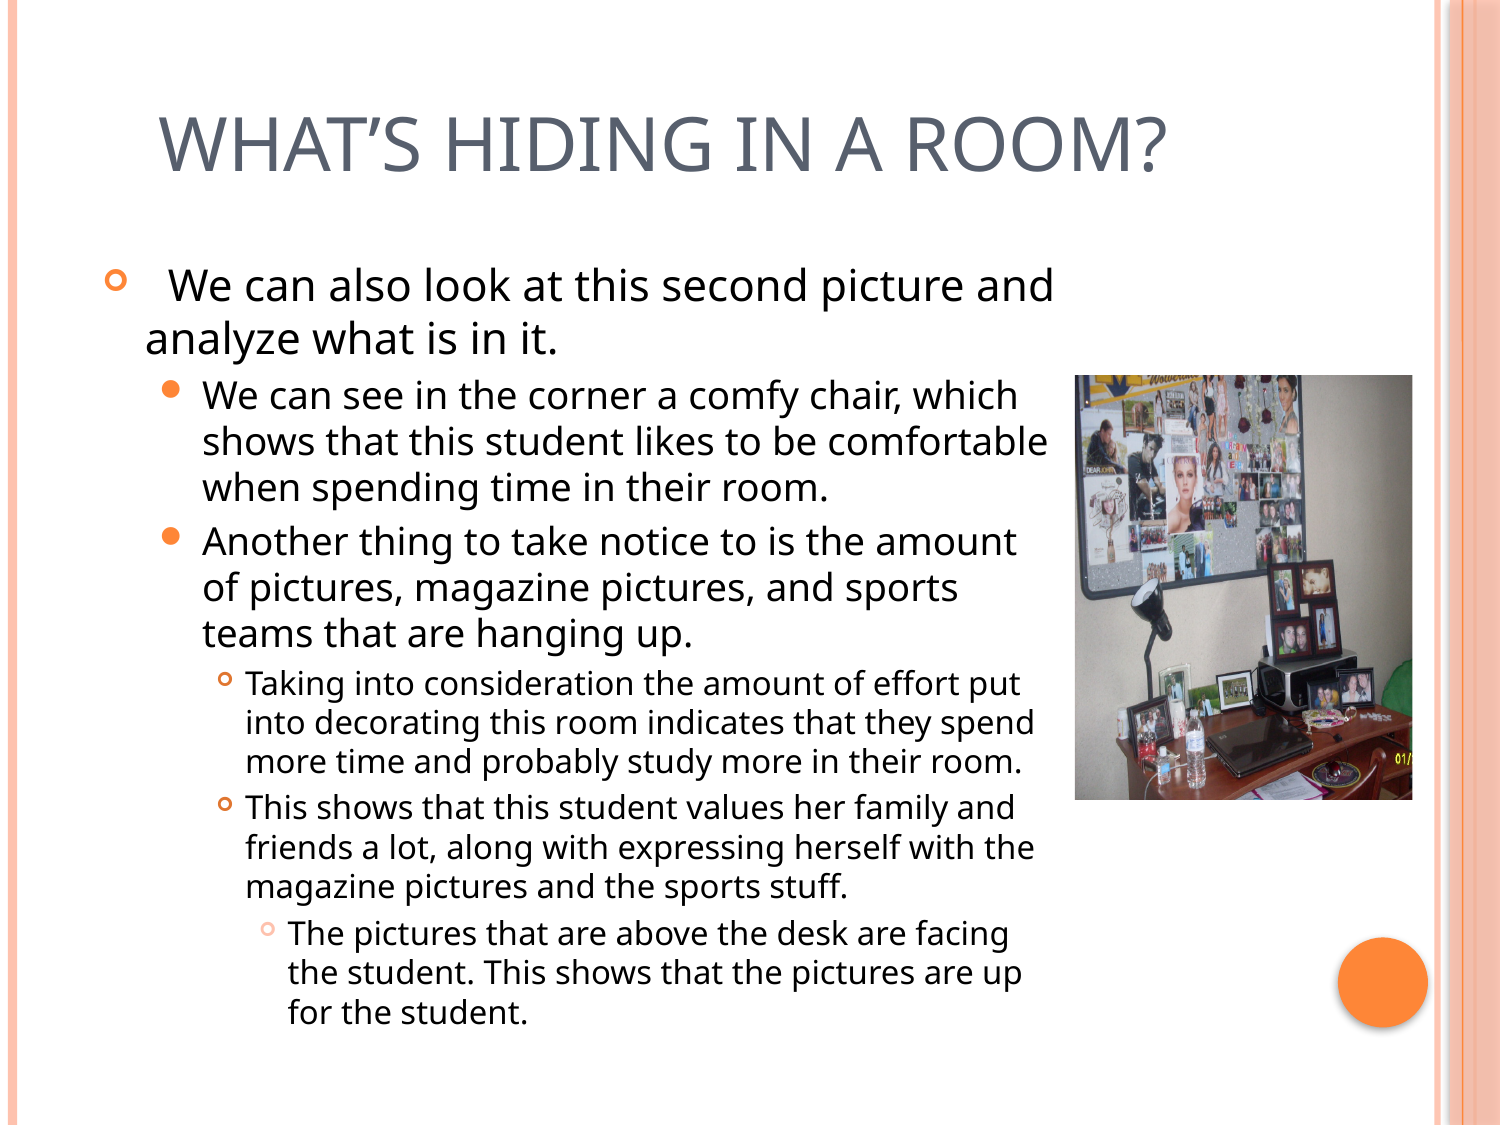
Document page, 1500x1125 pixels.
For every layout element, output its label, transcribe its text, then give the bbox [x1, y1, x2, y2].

picture [1074, 374, 1413, 801]
title What’s Hiding in a Room? [87, 62, 1240, 194]
list We can also look at this second picture and analyze what is in it. We can see in the corner a comfy chair, which shows that this student likes to be comfortable when spending time in their room. Another thing to take notice to is the amount of pictures, magazine pictures, and sports teams that are hanging up. Taking into consideration the amount of effort put into decorating this room indicates that they spend more time and probably study more in their room. This shows that this student values her family and friends a lot, along with expressing herself with the magazine pictures and the sports stuff. The pictures that are above the desk are facing the student. This shows that the pictures are up for the student. [87, 249, 1075, 1050]
